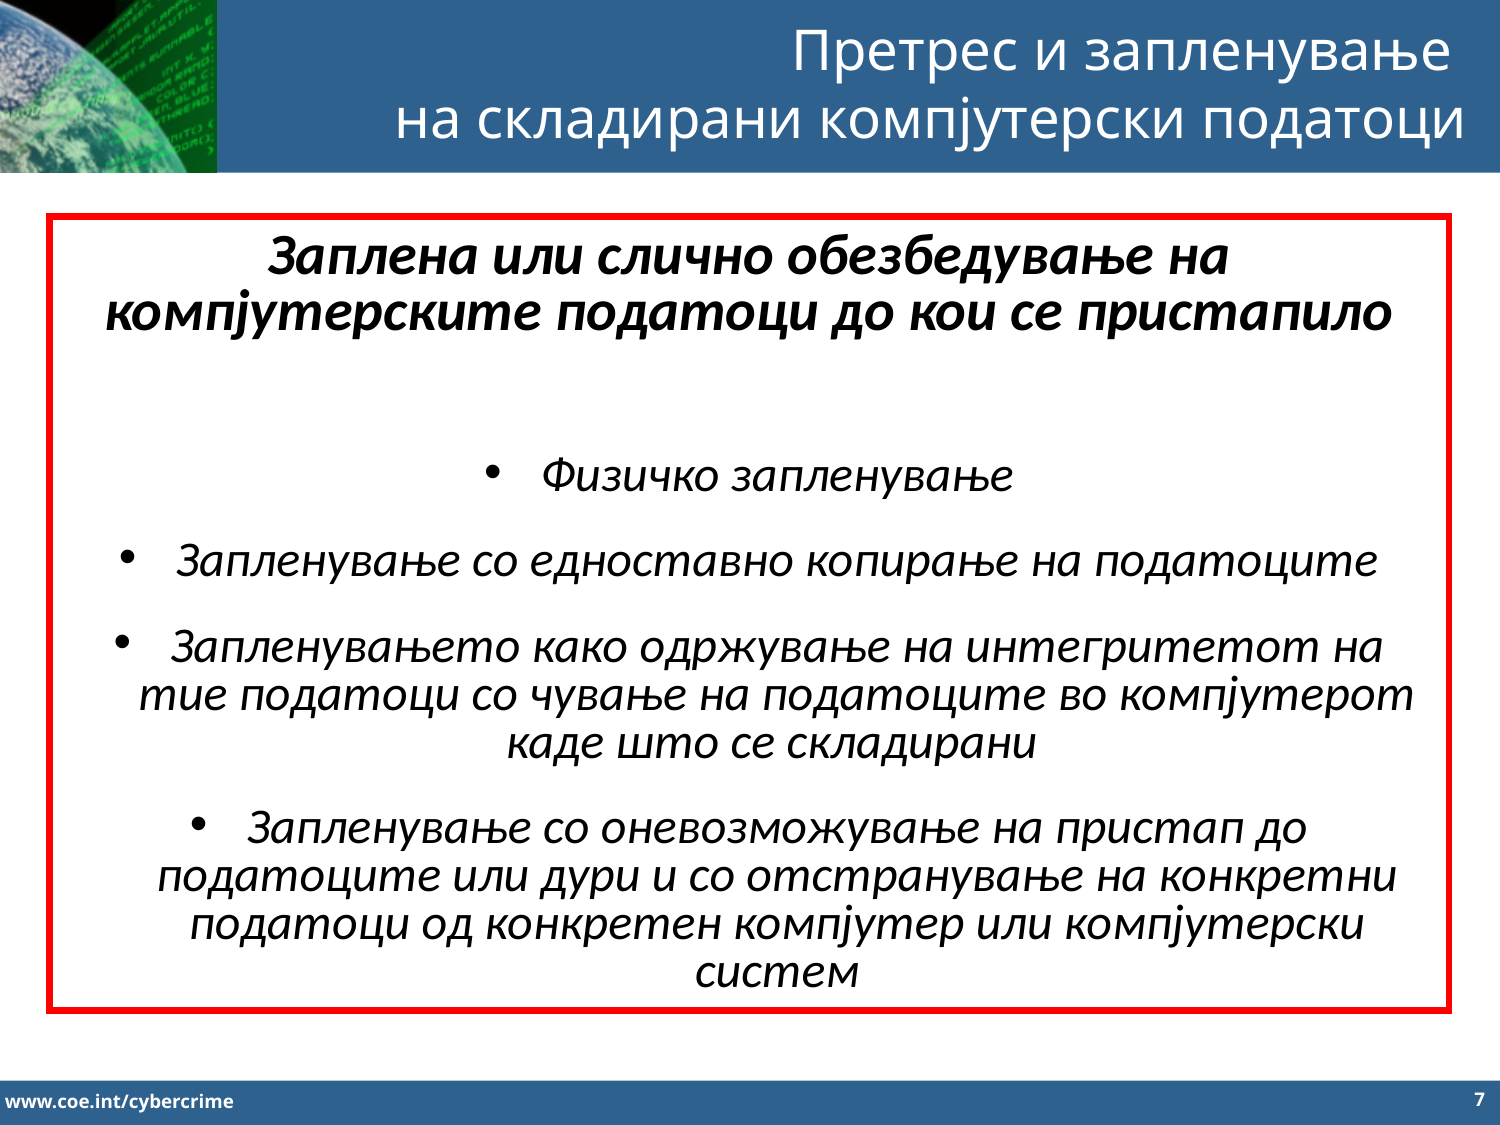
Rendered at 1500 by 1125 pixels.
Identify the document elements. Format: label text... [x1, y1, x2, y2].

text_box Претрес и запленување на складирани компјутерски податоци [230, 7, 1483, 157]
picture [0, 0, 217, 173]
text_box Заплена или слично обезбедување на компјутерските податоци до кои се пристапило Физичко запленување Запленување со едноставно копирање на податоците Запленувањето како одржување на интегритетот на тие податоци со чување на податоците во компјутерот каде што се складирани Запленување со оневозможување на пристап до податоците или дури и со отстранување на конкретни податоци од конкретен компјутер или компјутерски систем [49, 216, 1449, 1011]
